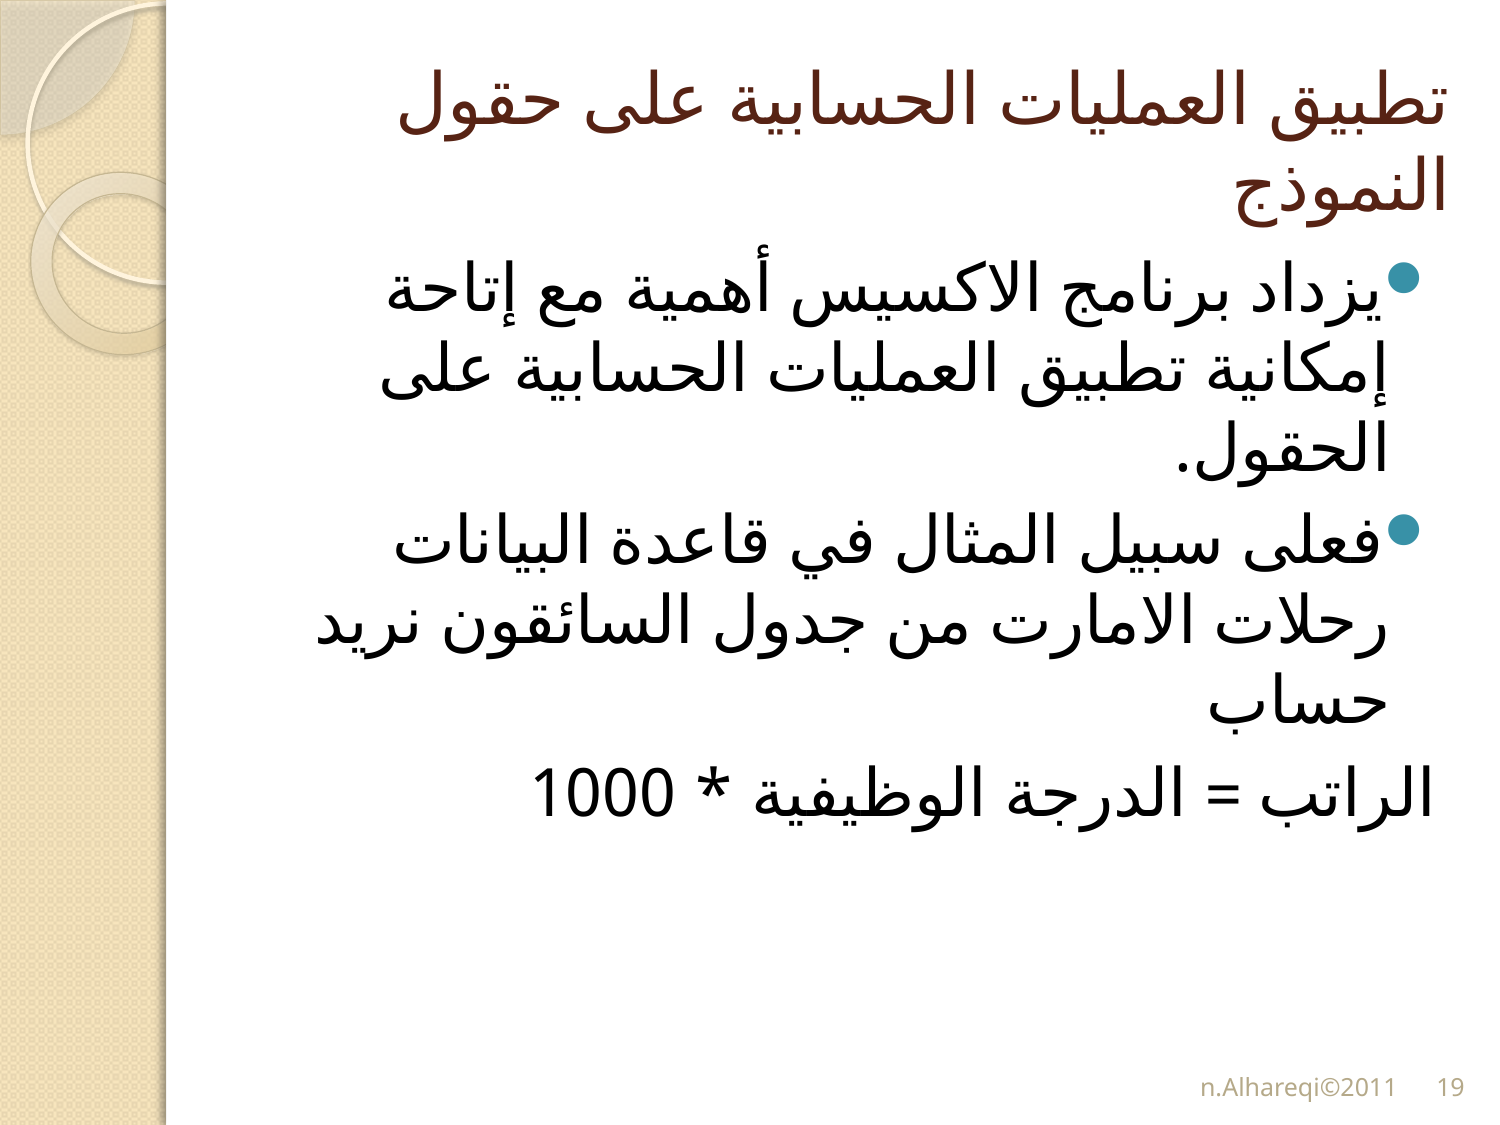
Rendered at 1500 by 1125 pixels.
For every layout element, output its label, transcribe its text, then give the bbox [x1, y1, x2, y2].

list يزداد برنامج الاكسيس أهمية مع إتاحة إمكانية تطبيق العمليات الحسابية على الحقول. فعلى سبيل المثال في قاعدة البيانات رحلات الامارت من جدول السائقون نريد حساب الراتب = الدرجة الوظيفية * 1000 [235, 237, 1466, 1025]
title تطبيق العمليات الحسابية على حقول النموذج [235, 45, 1466, 233]
footer n.Alhareqi©2011 [937, 1034, 1413, 1113]
slide_number 19 [1413, 1034, 1488, 1113]
